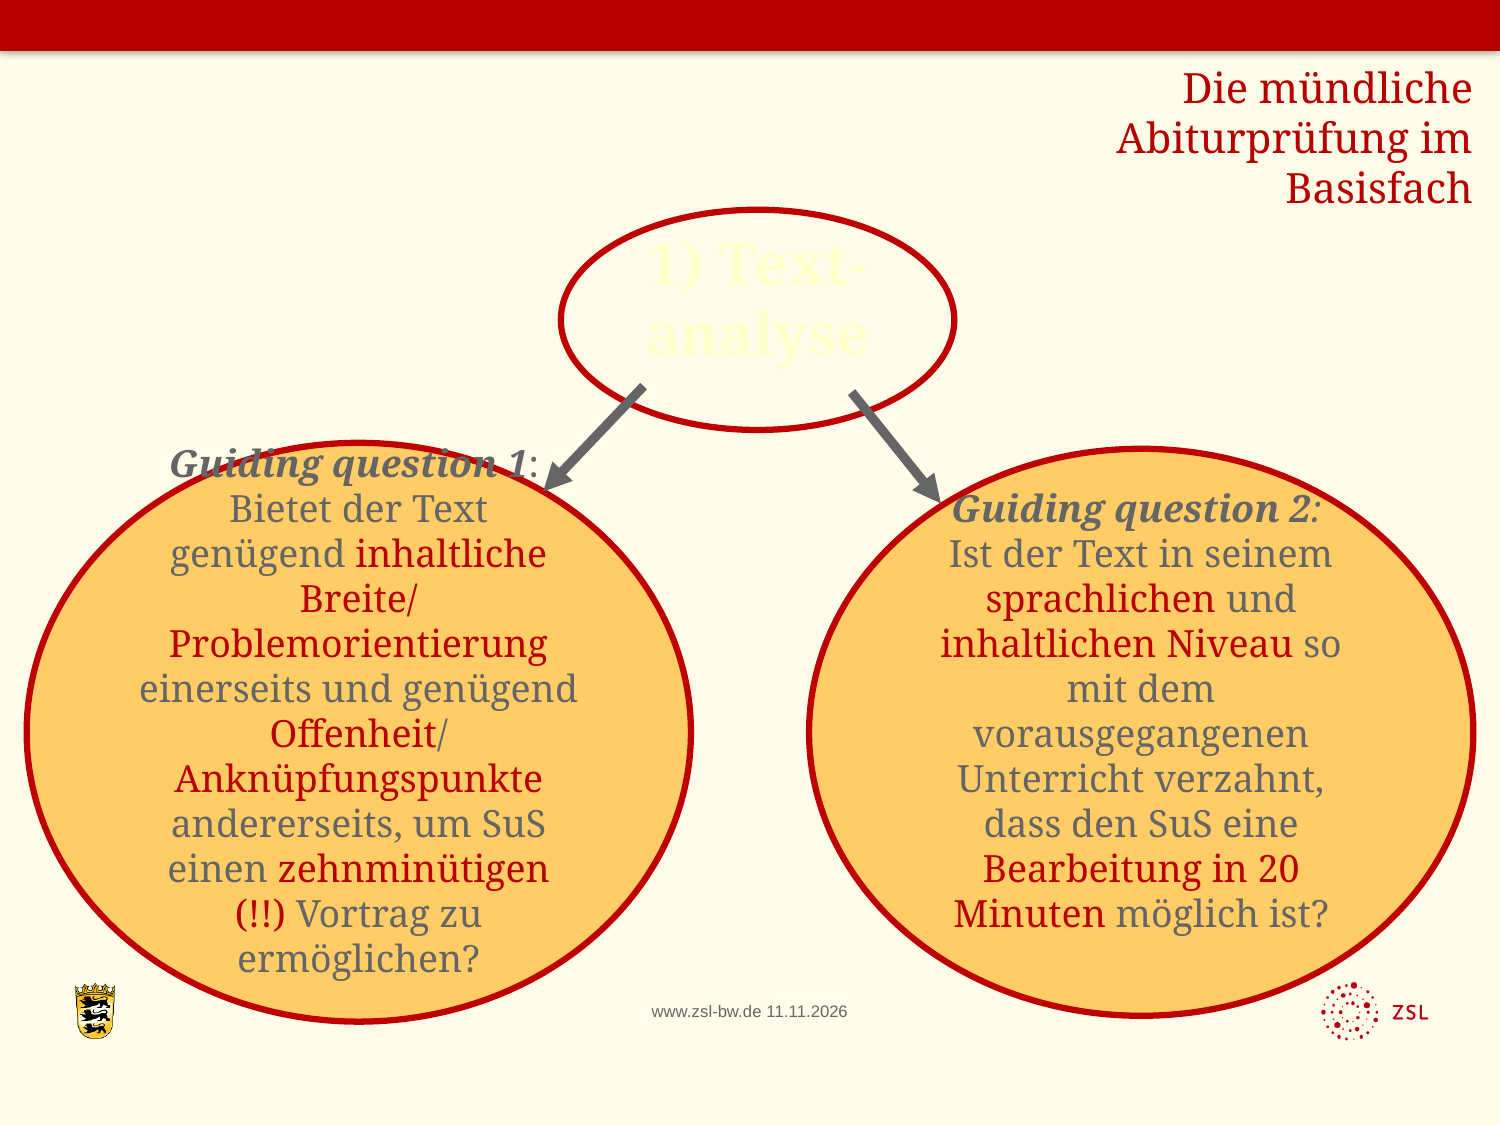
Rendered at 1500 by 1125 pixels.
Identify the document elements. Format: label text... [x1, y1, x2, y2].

text_box Guiding question 2: Ist der Text in seinem sprachlichen und inhaltlichen Niveau so mit dem vorausgegangenen Unterricht verzahnt, dass den SuS eine Bearbeitung in 20 Minuten möglich ist? [807, 447, 1475, 1018]
text_box Guiding question 1: Bietet der Text genügend inhaltliche Breite/ Problemorientierung einerseits und genügend Offenheit/ Anknüpfungspunkte andererseits, um SuS einen zehnminütigen (!!) Vortrag zu ermöglichen? [25, 441, 693, 1024]
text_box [851, 391, 942, 504]
text_box 1) Text-analyse [559, 208, 956, 432]
picture [1320, 981, 1429, 1041]
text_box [542, 385, 644, 492]
picture [73, 981, 117, 1041]
text_box Die mündliche Abiturprüfung im Basisfach [1083, 54, 1488, 220]
